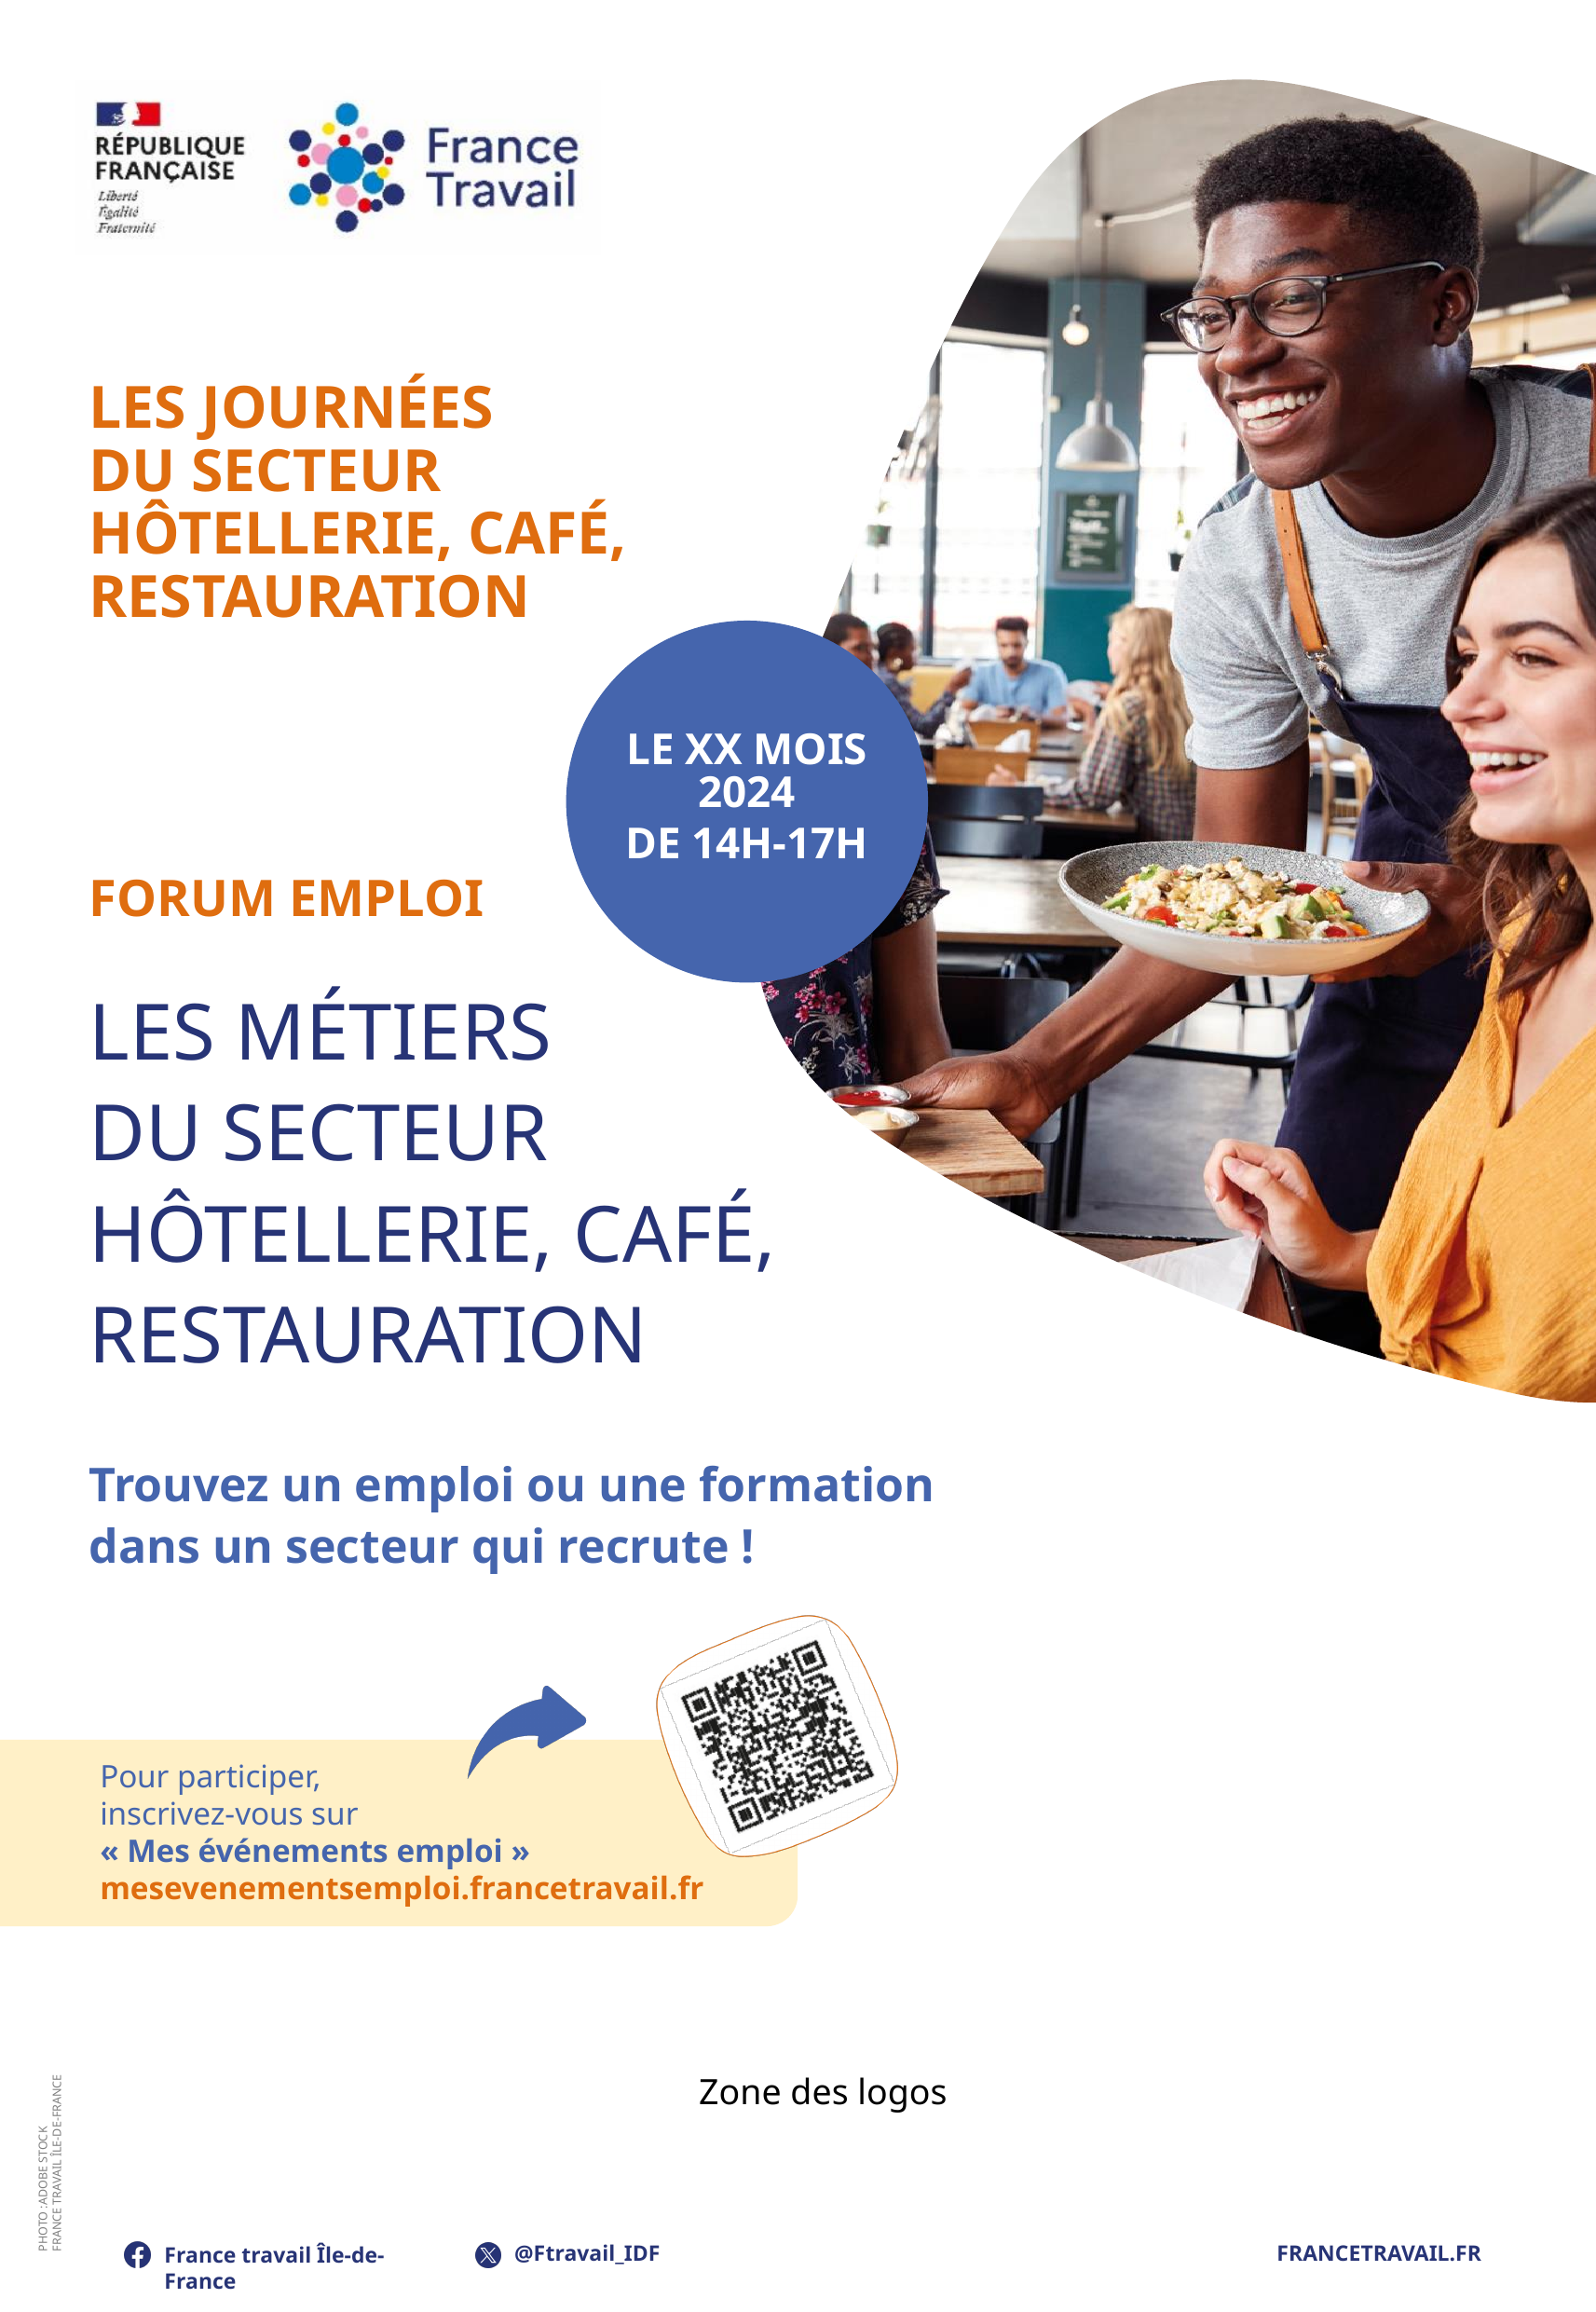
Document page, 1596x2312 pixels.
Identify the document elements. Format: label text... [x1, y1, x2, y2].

text_box [825, 79, 1596, 1403]
picture [474, 2241, 501, 2268]
picture [124, 2241, 152, 2269]
text_box Les journées du secteur hôtellerie, café, restauration [75, 371, 1011, 718]
picture [75, 80, 601, 256]
text_box @Ftravail_IDF [500, 2232, 701, 2272]
text_box Pour participer, inscrivez-vous sur « Mes événements emploi » mesevenementsemploi.francetravail.fr [86, 1750, 948, 1913]
text_box Forum emploi [75, 859, 954, 934]
text_box Zone des logos [123, 2037, 1523, 2143]
text_box Trouvez un emploi ou une formation dans un secteur qui recrute ! [75, 1443, 1230, 1580]
text_box [582, 718, 912, 723]
text_box [0, 1738, 794, 1928]
text_box francetravail.fr [1262, 2232, 1522, 2272]
text_box Le xx mois 2024 De 14h-17h [500, 723, 994, 874]
text_box France travail Île-de-France [150, 2235, 465, 2301]
picture [458, 1673, 590, 1815]
picture [607, 1566, 947, 1906]
text_box Les métiers du secteur Hôtellerie, café, restauration [75, 967, 1267, 1386]
text_box [621, 934, 873, 967]
